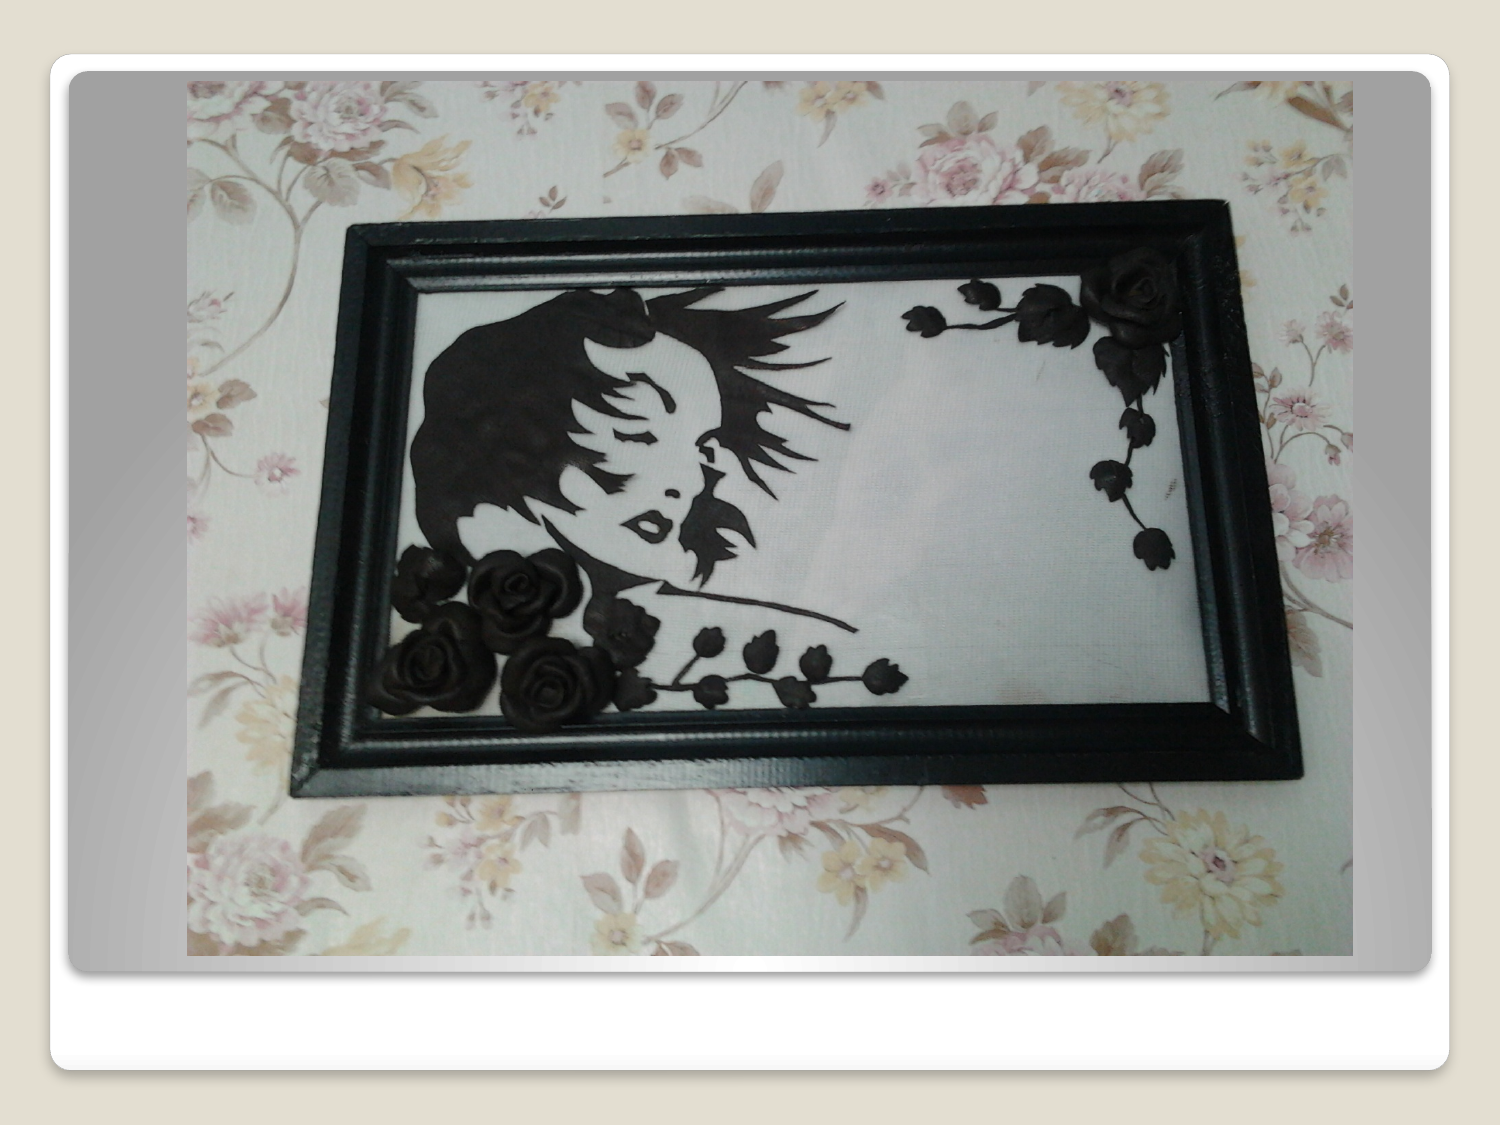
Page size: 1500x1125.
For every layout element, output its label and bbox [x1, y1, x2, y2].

list [187, 81, 1353, 957]
